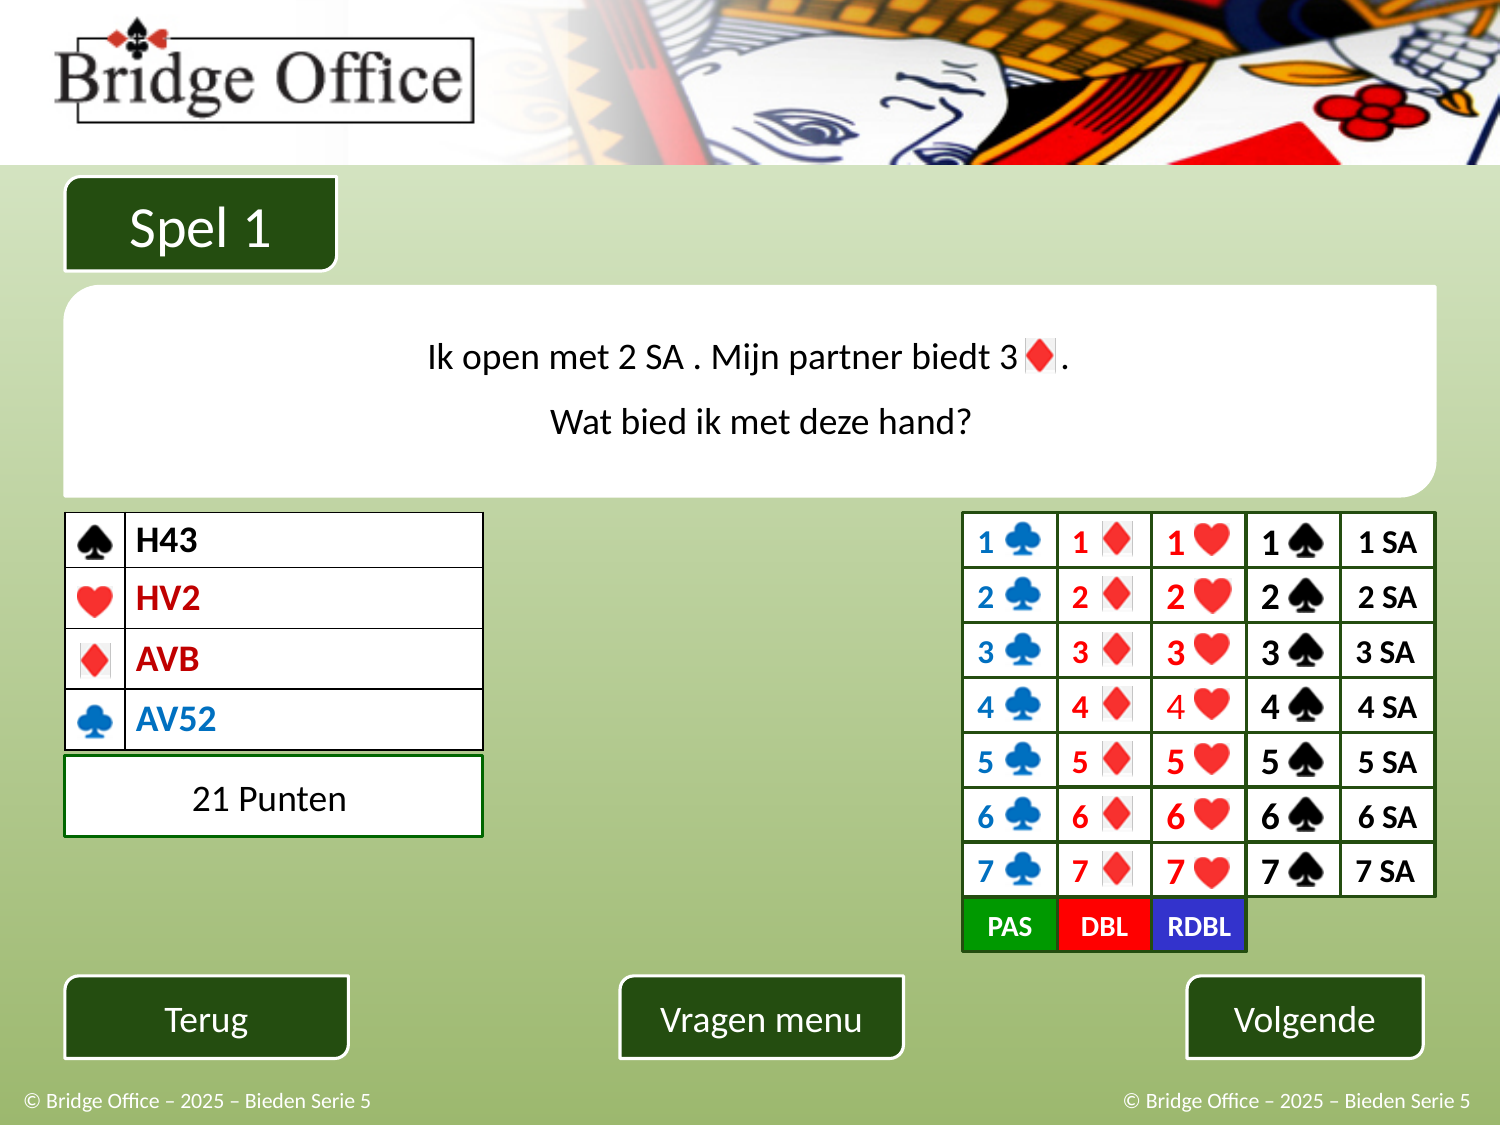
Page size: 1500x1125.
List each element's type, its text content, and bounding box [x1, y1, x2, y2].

text_box 2 [961, 569, 1056, 621]
picture [1193, 798, 1230, 830]
picture [1288, 521, 1325, 558]
text_box 7 [1056, 841, 1150, 898]
text_box PAS [961, 896, 1059, 953]
text_box 3 [1056, 621, 1150, 676]
picture [1004, 851, 1041, 887]
picture [1099, 631, 1135, 668]
text_box 5 SA [1339, 734, 1437, 786]
text_box 5 [1059, 734, 1153, 786]
picture [0, 0, 1500, 166]
text_box [63, 284, 1437, 498]
text_box 6 SA [1339, 786, 1437, 844]
picture [1099, 521, 1135, 558]
text_box 4 [1245, 676, 1339, 734]
text_box 2 [1245, 569, 1339, 621]
text_box Vragen menu [618, 974, 906, 1061]
table_cell [66, 568, 124, 628]
text_box 6 [1056, 786, 1150, 841]
text_box 7 [1245, 841, 1339, 898]
text_box 7 [1150, 841, 1245, 898]
text_box 3 SA [1339, 621, 1437, 676]
table_cell HV2 [126, 568, 482, 628]
picture [1194, 633, 1230, 666]
picture [1193, 578, 1232, 614]
text_box © Bridge Office – 2025 – Bieden Serie 5 [8, 1079, 393, 1121]
picture [1288, 796, 1324, 832]
picture [77, 585, 114, 618]
picture [1022, 338, 1059, 374]
text_box DBL [1059, 898, 1153, 953]
text_box © Bridge Office – 2025 – Bieden Serie 5 [1107, 1079, 1500, 1121]
text_box 3 [1245, 621, 1339, 676]
picture [1288, 851, 1324, 887]
table_cell AV52 [126, 690, 482, 749]
picture [1099, 851, 1135, 887]
text_box 5 [1153, 734, 1248, 786]
text_box RDBL [1153, 898, 1248, 953]
text_box 3 [961, 621, 1056, 676]
text_box 1 SA [1342, 511, 1437, 569]
text_box 6 [961, 786, 1056, 841]
text_box 4 [961, 676, 1059, 734]
text_box Spel 1 [63, 179, 339, 273]
text_box Ik open met 2 SA . Mijn partner biedt 3 . [394, 324, 1104, 385]
picture [1193, 688, 1230, 721]
text_box 1 [1153, 511, 1245, 569]
picture [77, 643, 114, 679]
picture [1099, 741, 1135, 778]
text_box 21 Punten [63, 754, 484, 838]
text_box 7 SA [1339, 844, 1437, 898]
table_cell AVB [126, 629, 482, 688]
text_box 5 [1248, 734, 1339, 786]
text_box 6 [1245, 786, 1339, 841]
picture [1288, 686, 1324, 723]
picture [1004, 576, 1041, 613]
picture [1004, 741, 1041, 778]
text_box 2 SA [1339, 569, 1437, 621]
text_box 3 [1150, 621, 1245, 676]
picture [1193, 743, 1230, 776]
text_box 1 [1059, 511, 1153, 569]
picture [1099, 686, 1135, 723]
picture [1288, 576, 1324, 613]
text_box 4 SA [1339, 676, 1437, 734]
text_box 4 [1150, 676, 1245, 734]
table_cell [66, 629, 124, 688]
text_box 1 [961, 511, 1059, 569]
picture [1004, 686, 1041, 723]
picture [1099, 796, 1135, 833]
text_box 5 [961, 734, 1059, 786]
picture [1193, 523, 1230, 556]
text_box 2 [1056, 569, 1153, 621]
table_header H43 [126, 513, 482, 567]
table_header [66, 513, 124, 567]
picture [1004, 521, 1041, 558]
text_box 1 [1245, 511, 1342, 569]
text_box Volgende [1185, 974, 1425, 1061]
text_box 2 [1153, 569, 1245, 621]
text_box 7 [961, 841, 1056, 896]
picture [77, 524, 114, 561]
text_box 4 [1059, 676, 1150, 734]
picture [1288, 741, 1324, 778]
picture [77, 703, 114, 740]
picture [1004, 796, 1041, 833]
picture [1288, 631, 1324, 668]
text_box Terug [63, 974, 350, 1061]
picture [1193, 857, 1230, 890]
text_box Wat bied ik met deze hand? [528, 389, 995, 450]
table_cell [66, 690, 124, 749]
picture [1004, 631, 1041, 668]
picture [1099, 576, 1135, 613]
text_box 6 [1150, 786, 1245, 841]
